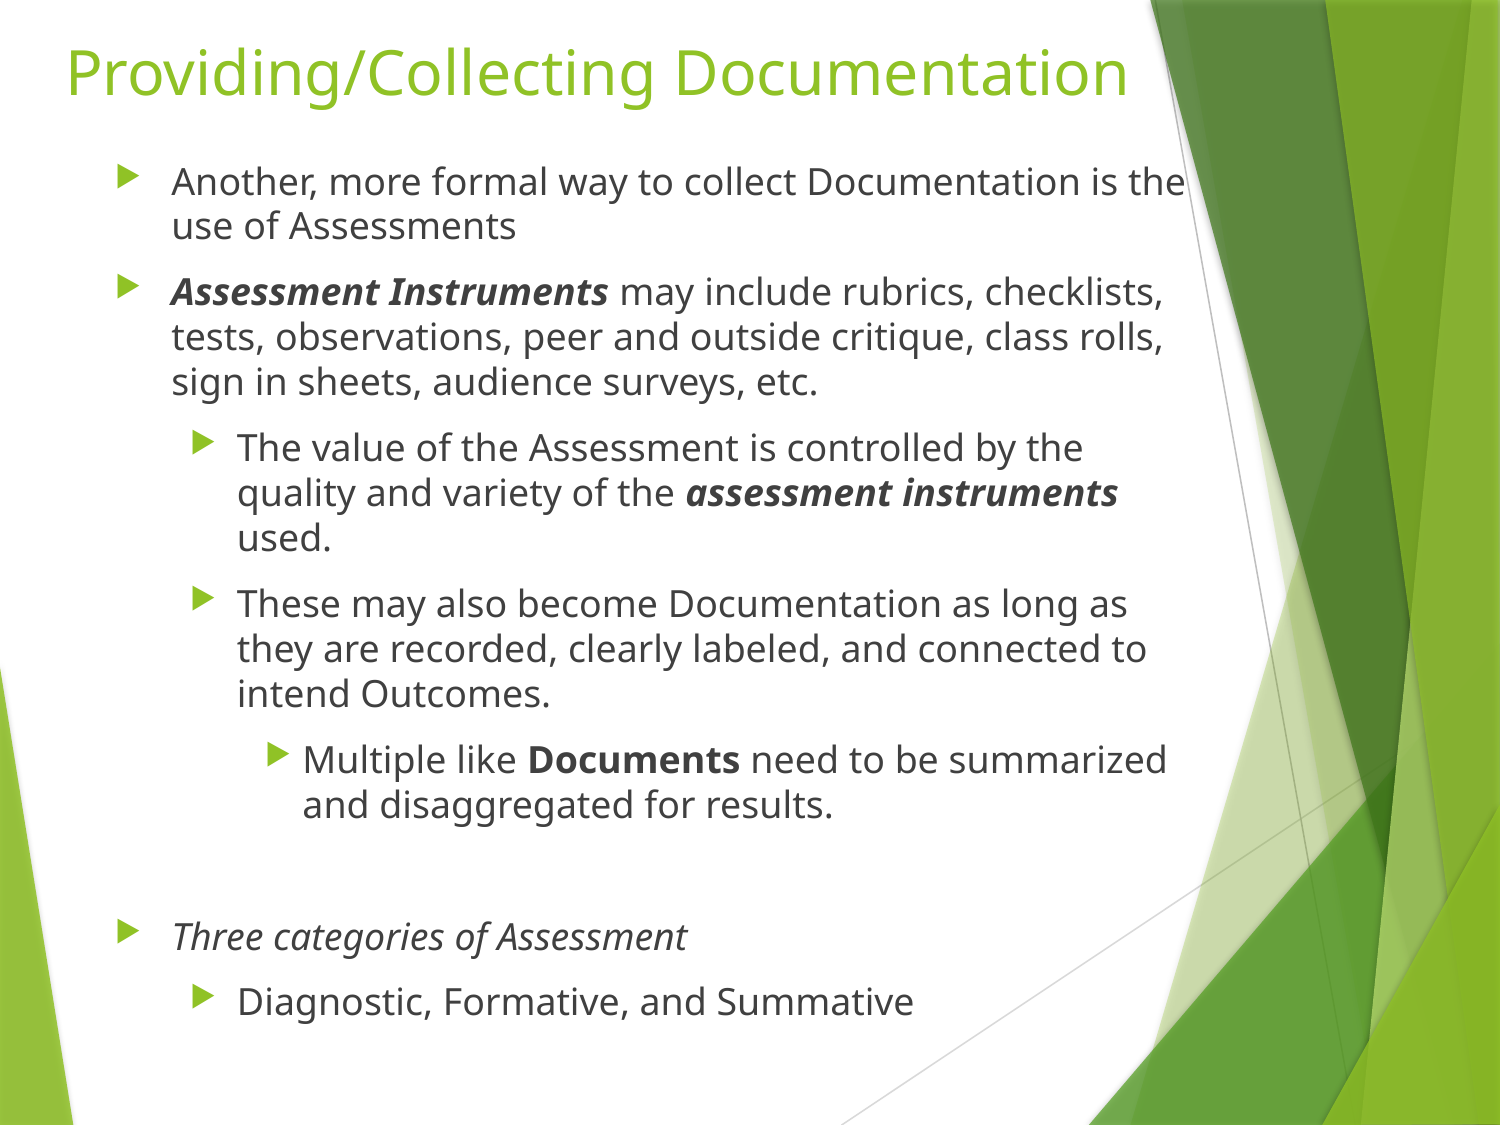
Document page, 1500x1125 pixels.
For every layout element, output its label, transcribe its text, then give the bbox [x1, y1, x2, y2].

list Another, more formal way to collect Documentation is the use of Assessments Assessment Instruments may include rubrics, checklists, tests, observations, peer and outside critique, class rolls, sign in sheets, audience surveys, etc. The value of the Assessment is controlled by the quality and variety of the assessment instruments used. These may also become Documentation as long as they are recorded, clearly labeled, and connected to intend Outcomes. Multiple like Documents need to be summarized and disaggregated for results. Three categories of Assessment Diagnostic, Formative, and Summative [99, 149, 1225, 1038]
title Providing/Collecting Documentation [50, 24, 1163, 242]
